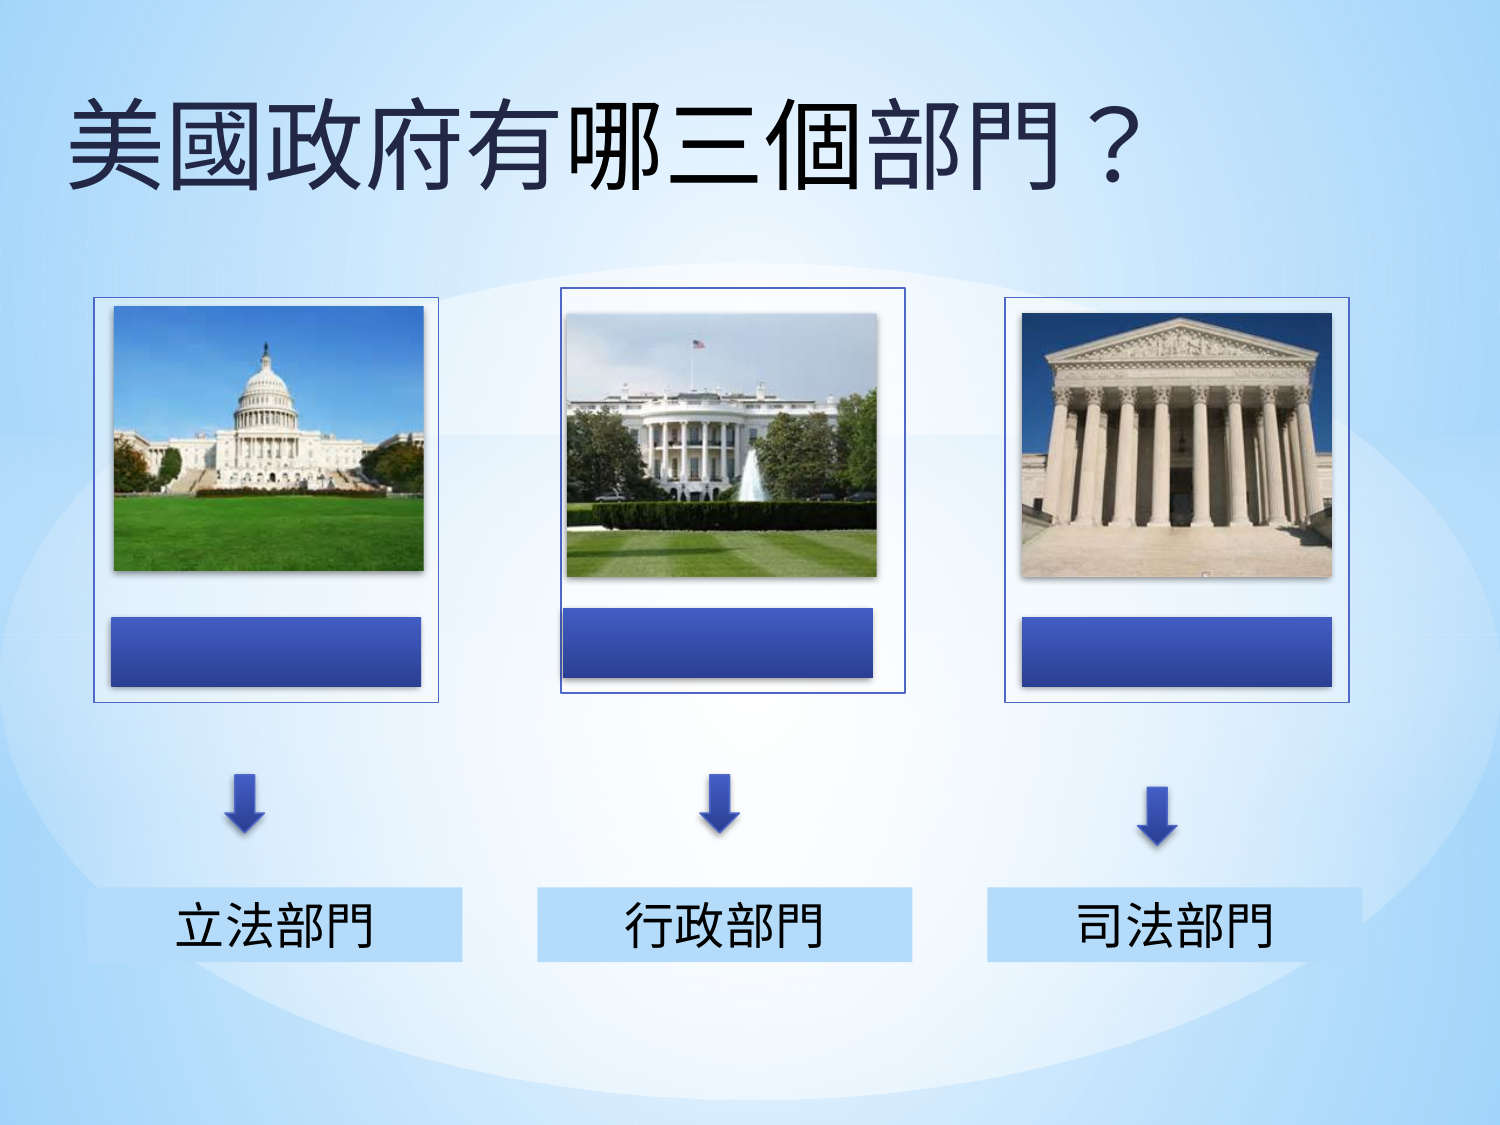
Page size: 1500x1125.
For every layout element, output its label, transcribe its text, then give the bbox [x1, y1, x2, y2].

text_box [1136, 786, 1178, 846]
subtitle 美國政府有哪三個部門？ [50, 75, 1388, 250]
text_box [699, 774, 741, 834]
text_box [93, 270, 1350, 730]
text_box [224, 774, 266, 834]
text_box 立法部門 [87, 887, 463, 963]
text_box 司法部門 [987, 887, 1363, 963]
text_box 行政部門 [537, 887, 913, 963]
